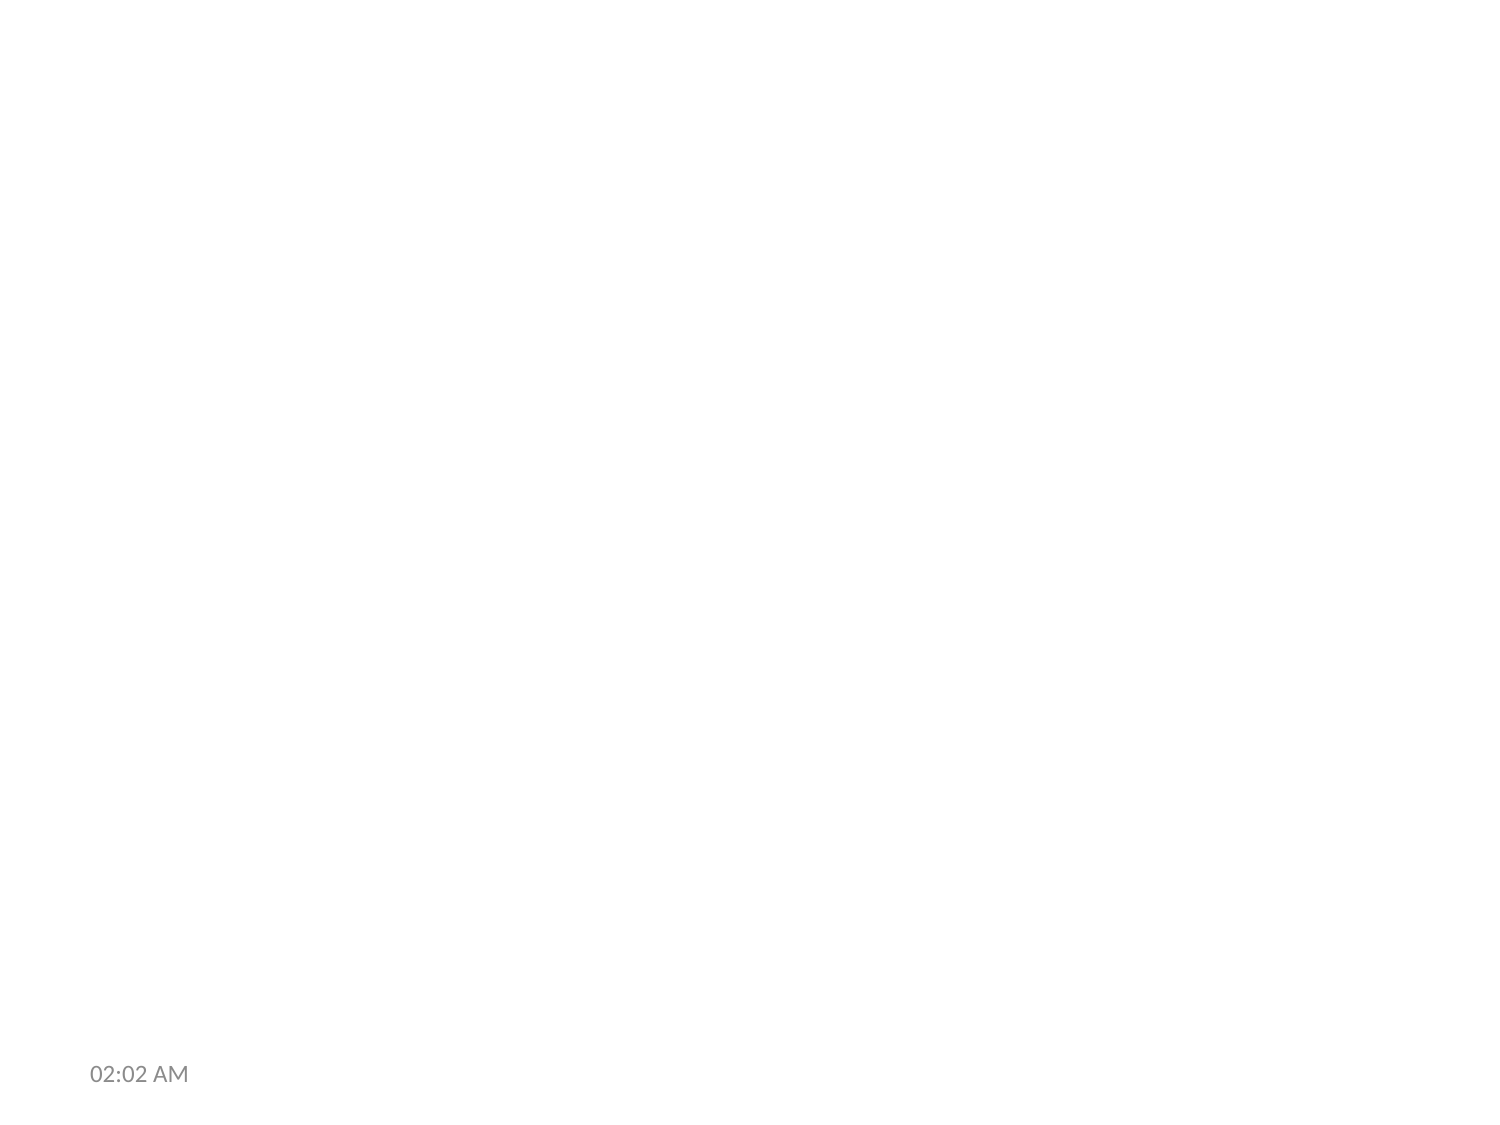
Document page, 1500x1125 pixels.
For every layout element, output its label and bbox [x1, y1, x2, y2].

slide_number [75, 1042, 425, 1103]
